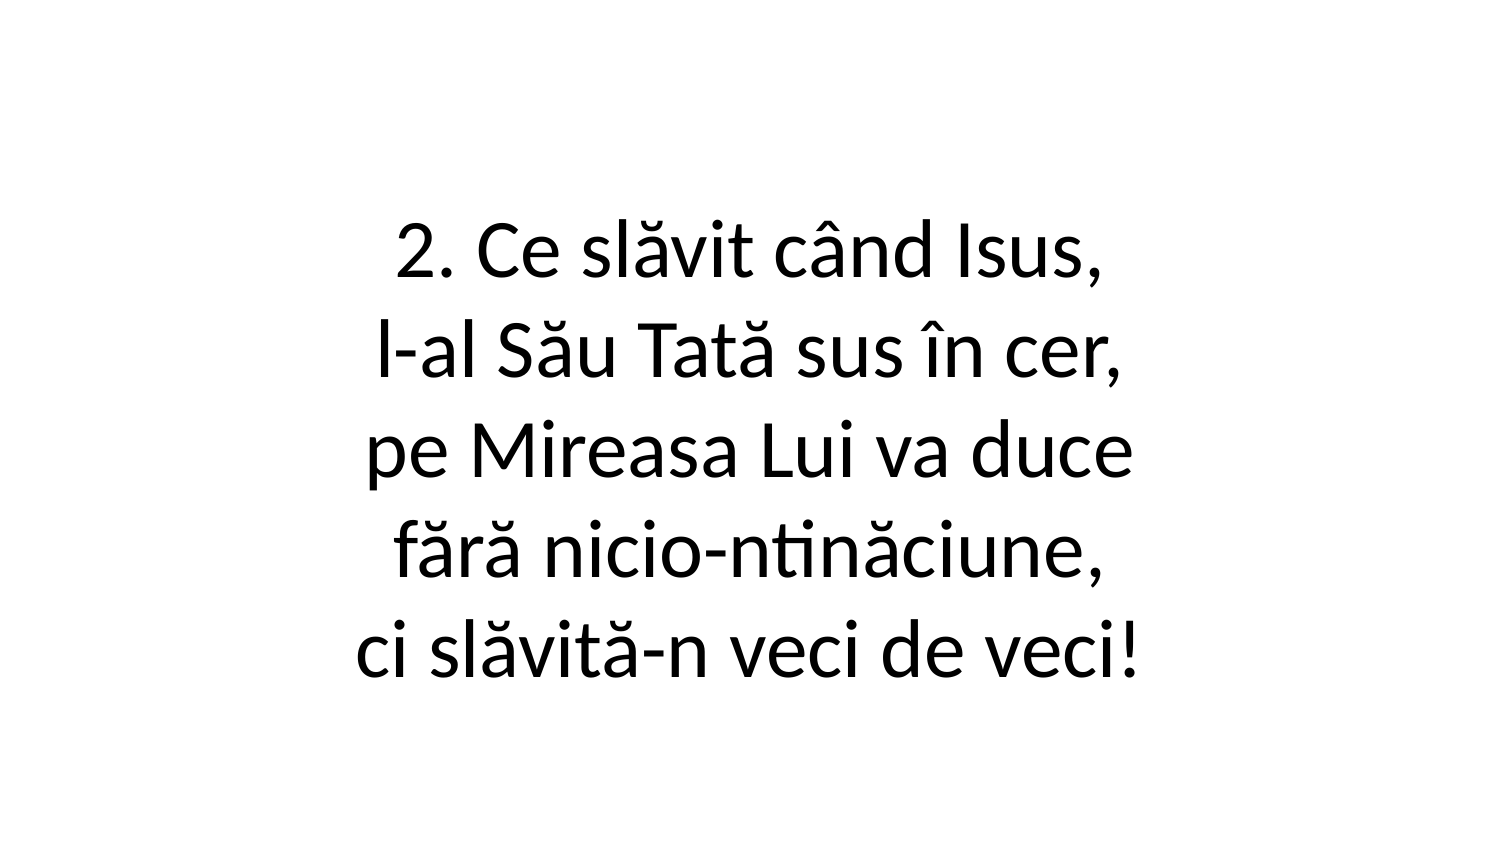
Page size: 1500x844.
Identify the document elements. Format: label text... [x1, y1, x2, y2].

text_box 2. Ce slăvit când Isus, l-al Său Tată sus în cer, pe Mireasa Lui va duce fără nicio-ntinăciune, ci slăvită-n veci de veci! [340, 142, 1160, 702]
